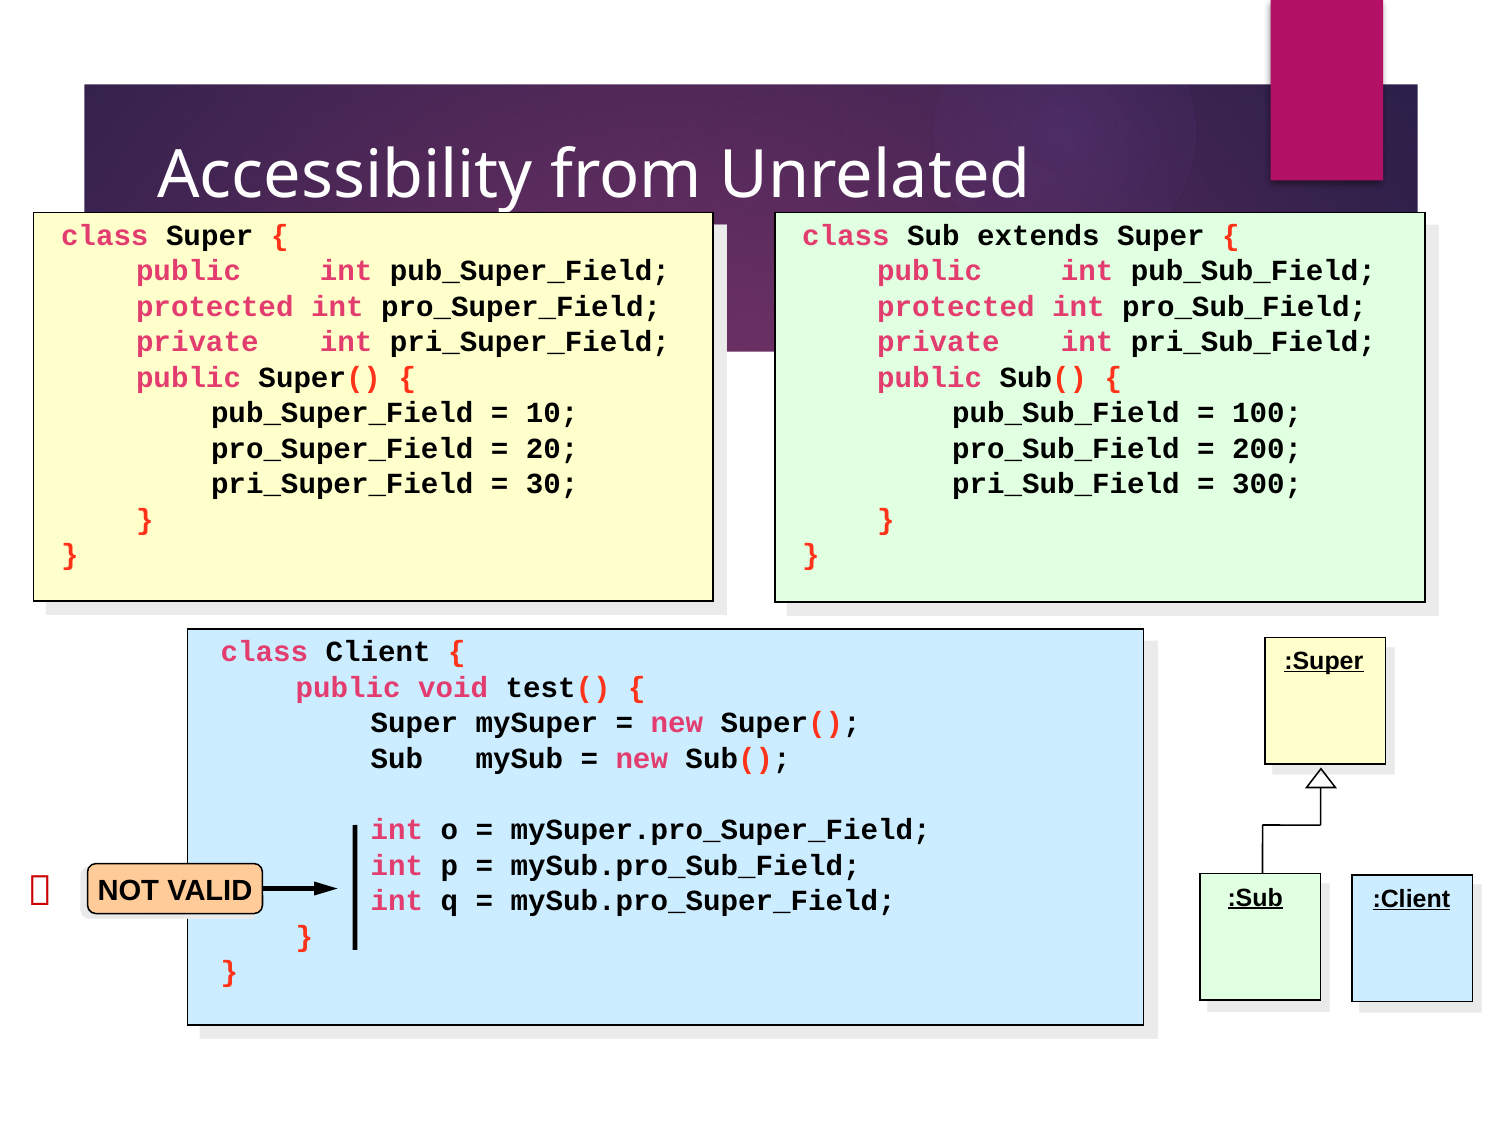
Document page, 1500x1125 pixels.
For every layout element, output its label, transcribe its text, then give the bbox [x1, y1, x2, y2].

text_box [87, 863, 338, 914]
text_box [187, 628, 1144, 1026]
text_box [774, 212, 1426, 603]
text_box  [12, 856, 81, 914]
title Accessibility from Unrelated Class [142, 152, 1183, 269]
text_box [1199, 637, 1473, 1002]
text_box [33, 212, 714, 602]
